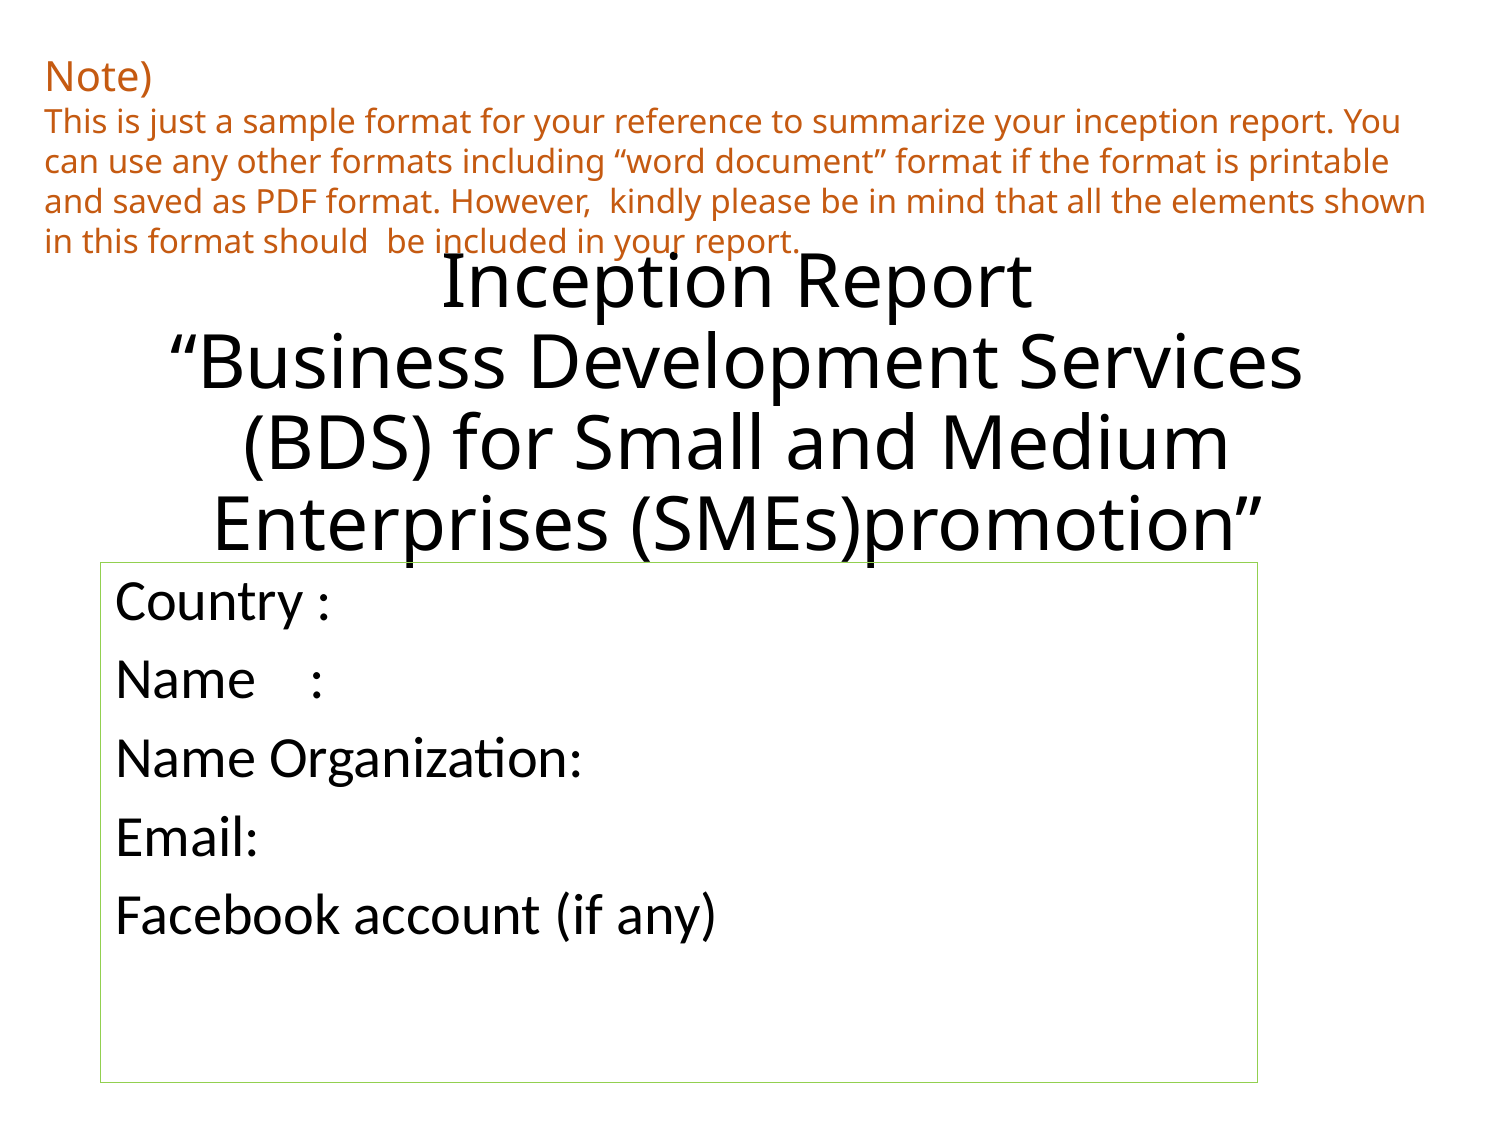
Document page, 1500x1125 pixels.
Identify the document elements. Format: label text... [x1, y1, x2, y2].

text_box Note) This is just a sample format for your reference to summarize your inception report. You can use any other formats including “word document” format if the format is printable and saved as PDF format. However, kindly please be in mind that all the elements shown in this format should be included in your report. [29, 42, 1459, 256]
title Inception Report “Business Development Services (BDS) for Small and Medium Enterprises (SMEs)promotion” [100, 256, 1376, 575]
subtitle Country : Name : Name Organization: Email: Facebook account (if any) [100, 562, 1258, 1083]
